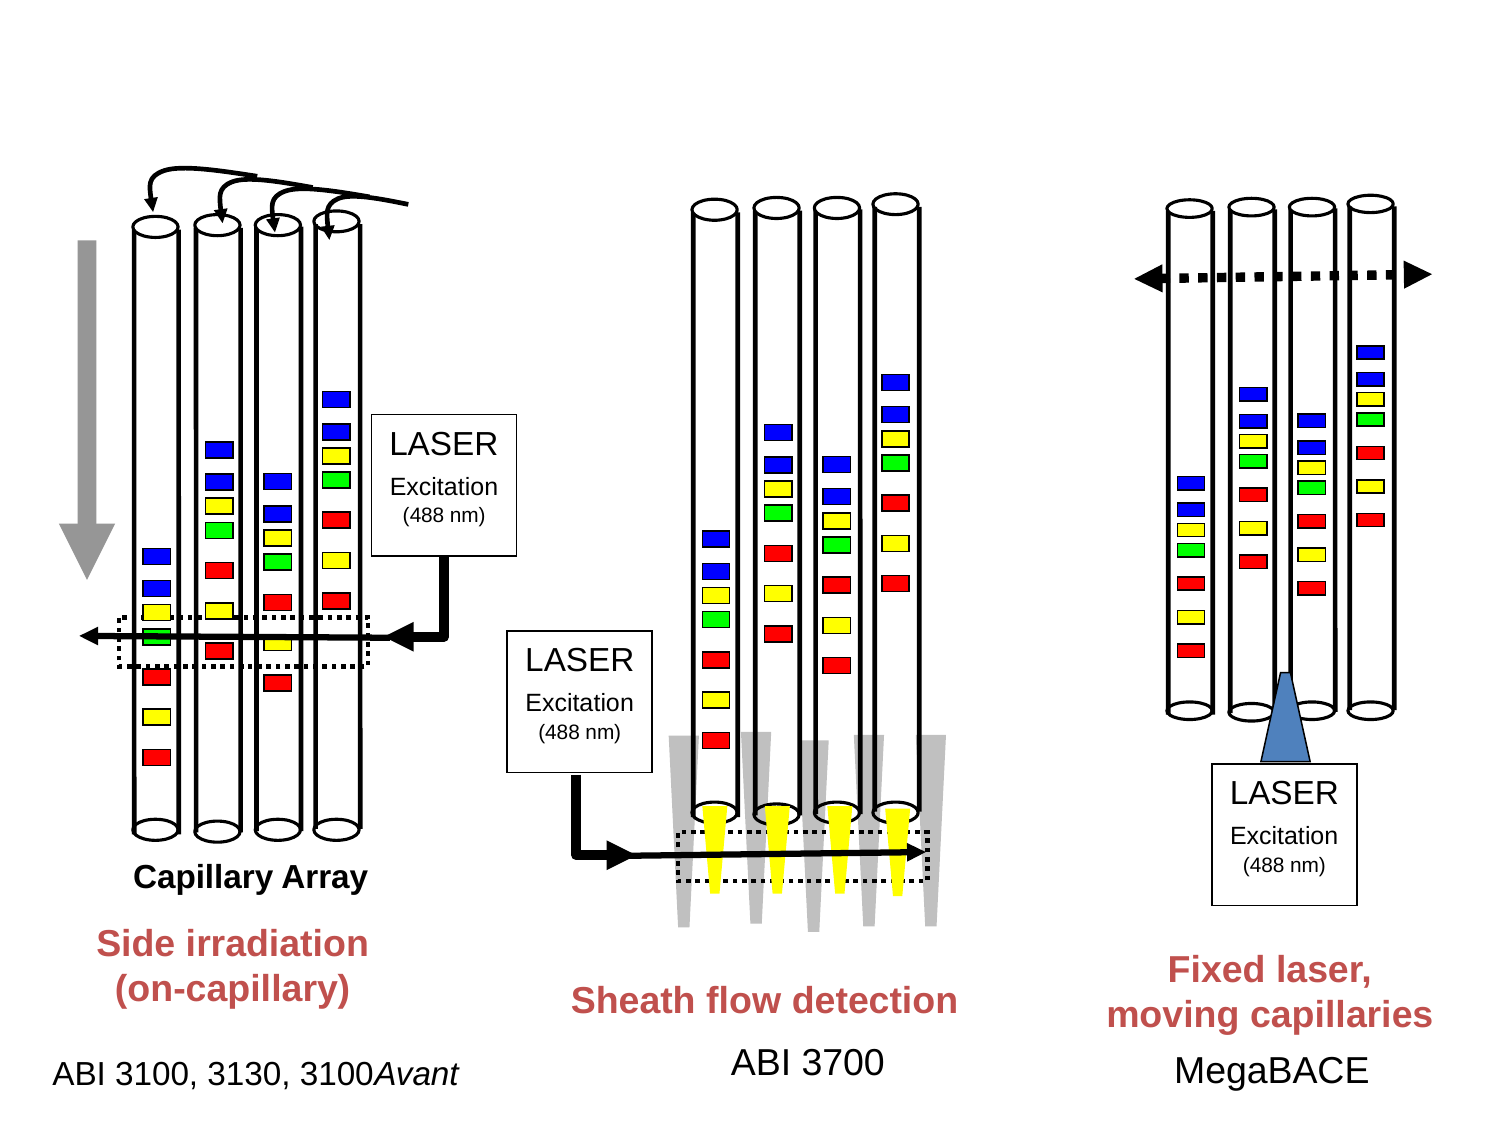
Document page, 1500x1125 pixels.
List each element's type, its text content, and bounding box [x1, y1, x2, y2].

text_box [296, 617, 301, 637]
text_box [702, 530, 730, 749]
text_box [872, 193, 919, 215]
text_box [142, 548, 171, 766]
text_box [179, 637, 196, 667]
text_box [822, 456, 851, 674]
text_box MegaBACE [1159, 1038, 1385, 1099]
text_box [118, 637, 134, 667]
text_box Capillary Array [100, 848, 401, 911]
text_box Fixed laser, moving capillaries [1089, 937, 1451, 1042]
text_box [313, 819, 360, 841]
text_box LASER Excitation (488 nm) [371, 414, 517, 556]
text_box [1134, 272, 1148, 285]
text_box [753, 197, 800, 219]
text_box [313, 214, 327, 230]
text_box [316, 638, 360, 667]
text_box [764, 424, 793, 643]
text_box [881, 374, 910, 592]
text_box [79, 629, 137, 643]
text_box [132, 216, 179, 238]
text_box [361, 617, 369, 637]
text_box [80, 240, 94, 580]
text_box [576, 774, 637, 856]
text_box [132, 819, 179, 841]
text_box LASER Excitation (488 nm) [507, 631, 653, 773]
text_box [255, 819, 301, 841]
text_box [1419, 268, 1433, 281]
text_box [197, 637, 204, 667]
text_box [302, 638, 315, 667]
text_box [144, 168, 258, 212]
text_box [255, 214, 301, 236]
text_box ABI 3100, 3130, 3100Avant [37, 1044, 474, 1100]
text_box [361, 638, 369, 667]
text_box [179, 617, 196, 636]
text_box [266, 188, 370, 233]
text_box [241, 617, 256, 636]
text_box [118, 617, 134, 636]
text_box [691, 199, 738, 221]
text_box Side irradiation (on-capillary) [68, 911, 398, 1017]
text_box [668, 731, 947, 933]
text_box [1260, 730, 1311, 762]
text_box [814, 197, 860, 219]
text_box [321, 197, 409, 240]
text_box [383, 556, 445, 643]
text_box [241, 637, 256, 667]
text_box [316, 617, 360, 637]
text_box [234, 637, 240, 667]
text_box Sheath flow detection [556, 968, 974, 1029]
text_box [302, 617, 315, 637]
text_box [322, 391, 351, 610]
text_box [624, 856, 635, 862]
text_box LASER Excitation (488 nm) [1211, 763, 1357, 906]
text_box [263, 473, 292, 692]
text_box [205, 441, 234, 660]
text_box [296, 638, 301, 667]
text_box ABI 3700 [716, 1030, 900, 1091]
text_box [1166, 195, 1395, 722]
text_box [214, 179, 313, 224]
text_box [194, 214, 241, 236]
text_box [194, 821, 241, 843]
